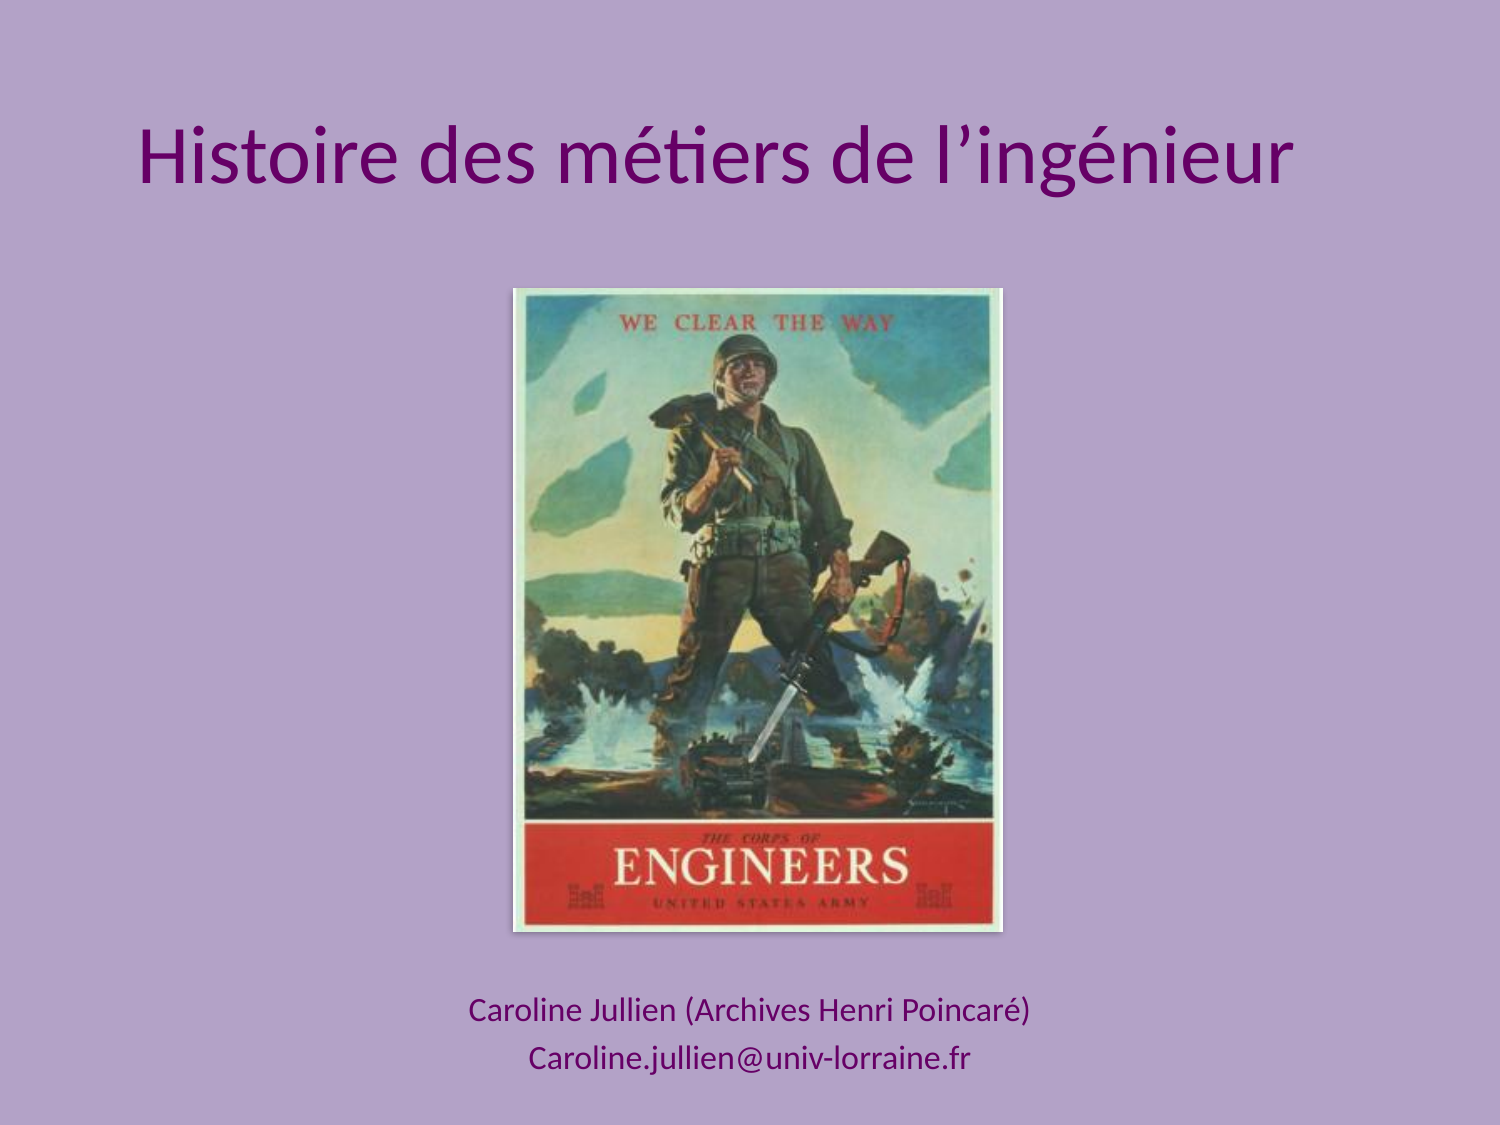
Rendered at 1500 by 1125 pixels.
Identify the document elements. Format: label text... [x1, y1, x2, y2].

subtitle Caroline Jullien (Archives Henri Poincaré) Caroline.jullien@univ-lorraine.fr [225, 980, 1275, 1085]
picture [512, 287, 1003, 932]
title Histoire des métiers de l’ingénieur [79, 50, 1355, 249]
